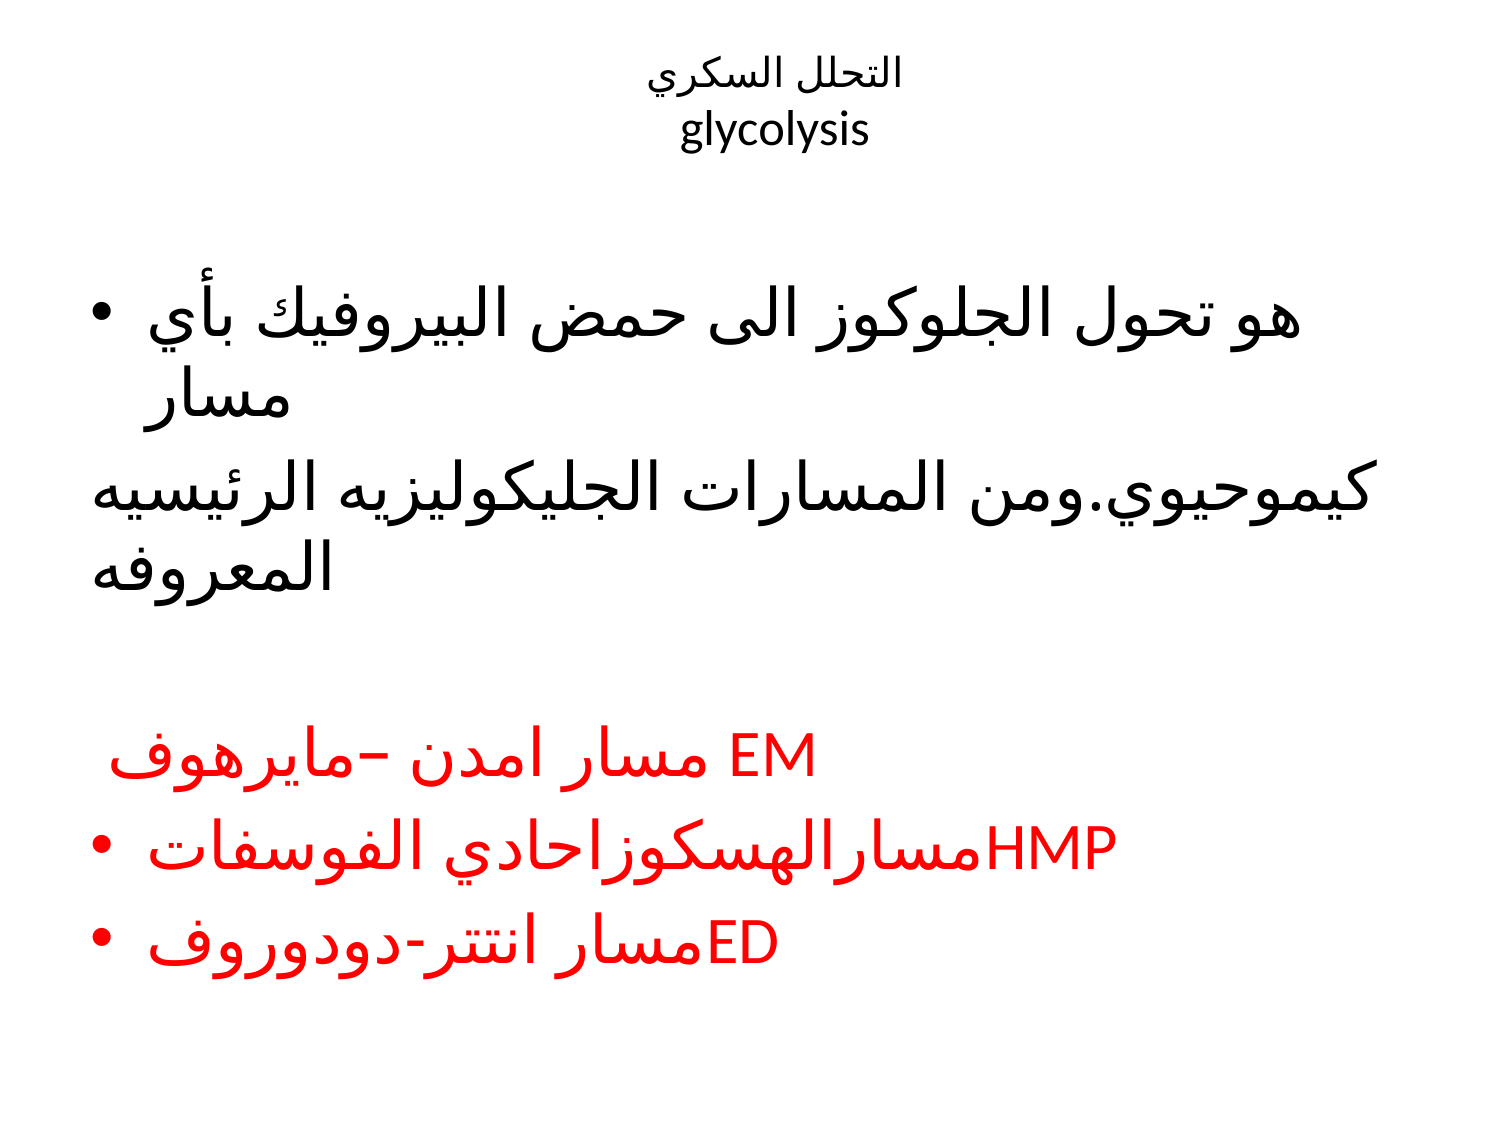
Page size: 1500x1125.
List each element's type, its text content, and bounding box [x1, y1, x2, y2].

title التحلل السكري glycolysis [99, 37, 1450, 225]
list هو تحول الجلوكوز الى حمض البيروفيك بأي مسار كيموحيوي.ومن المسارات الجليكوليزيه الرئيسيه المعروفه مسار امدن –مايرهوف EM مسارالهسكوزاحادي الفوسفاتHMP مسار انتتر-دودوروفED [75, 262, 1425, 1005]
